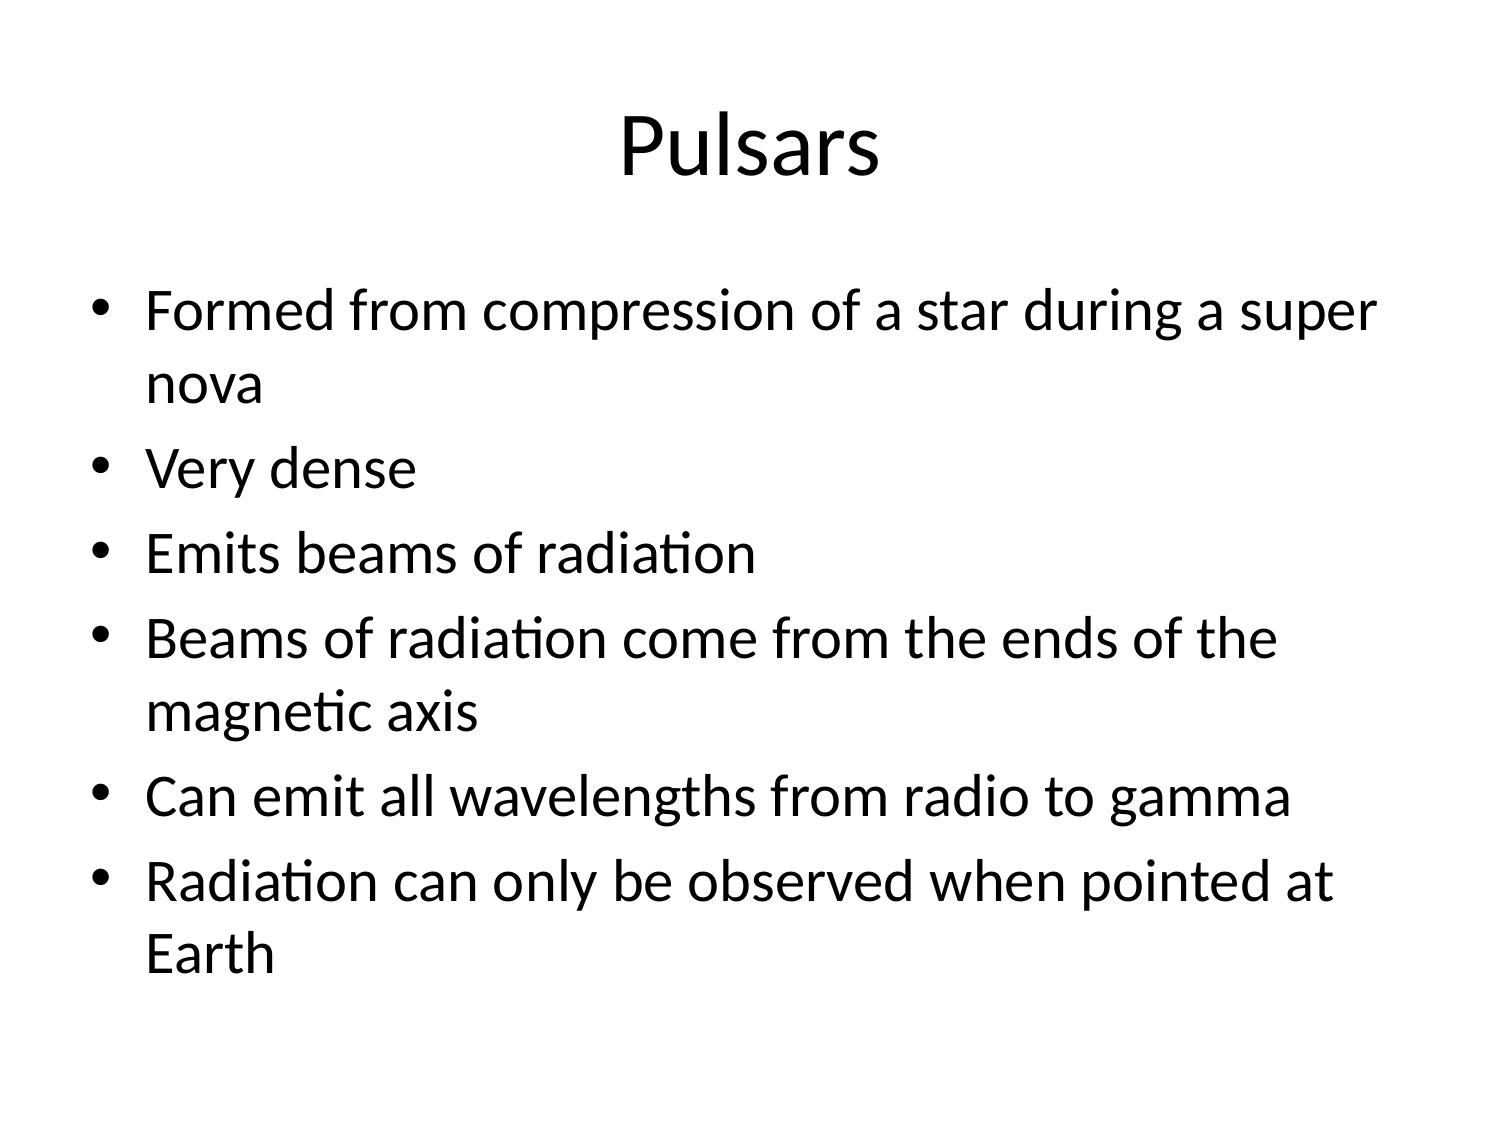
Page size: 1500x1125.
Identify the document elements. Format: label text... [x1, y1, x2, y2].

title Pulsars [75, 45, 1425, 233]
list Formed from compression of a star during a super nova Very dense Emits beams of radiation Beams of radiation come from the ends of the magnetic axis Can emit all wavelengths from radio to gamma Radiation can only be observed when pointed at Earth [75, 262, 1425, 1005]
